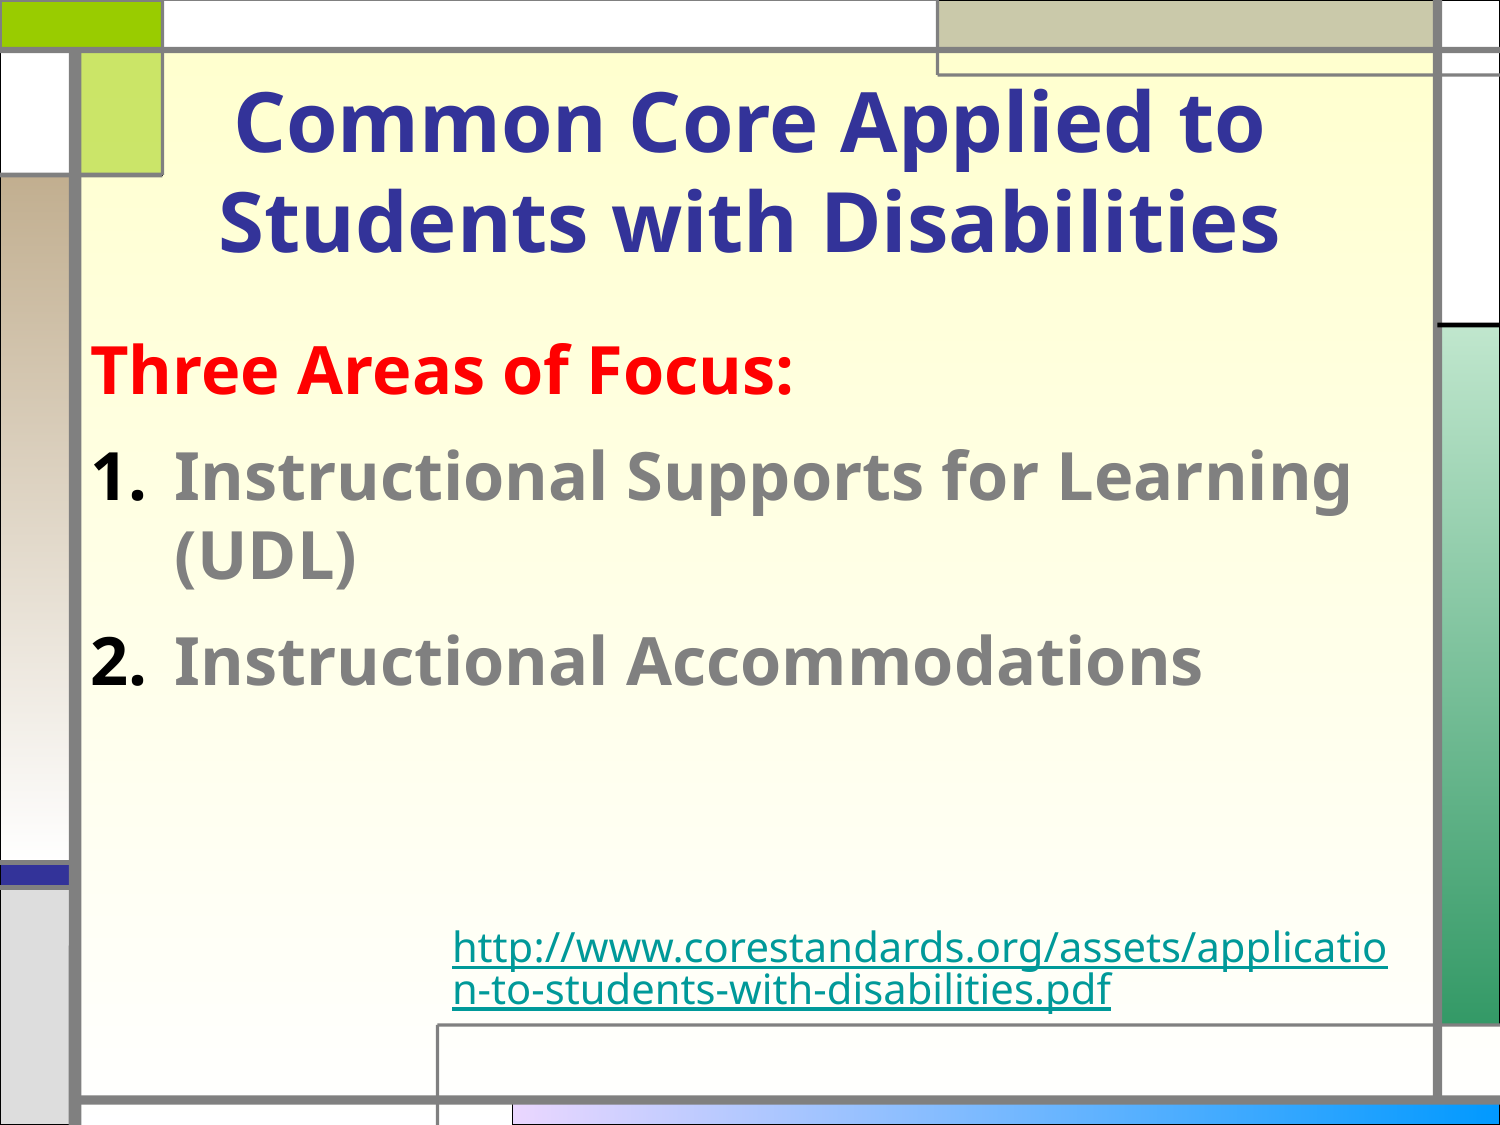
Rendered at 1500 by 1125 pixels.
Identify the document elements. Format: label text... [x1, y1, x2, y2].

text_box http://www.corestandards.org/assets/application-to-students-with-disabilities.pdf [437, 913, 1425, 1081]
title Common Core Applied to Students with Disabilities [112, 74, 1388, 263]
list Three Areas of Focus: Instructional Supports for Learning (UDL) Instructional Accommodations [74, 319, 1451, 1063]
